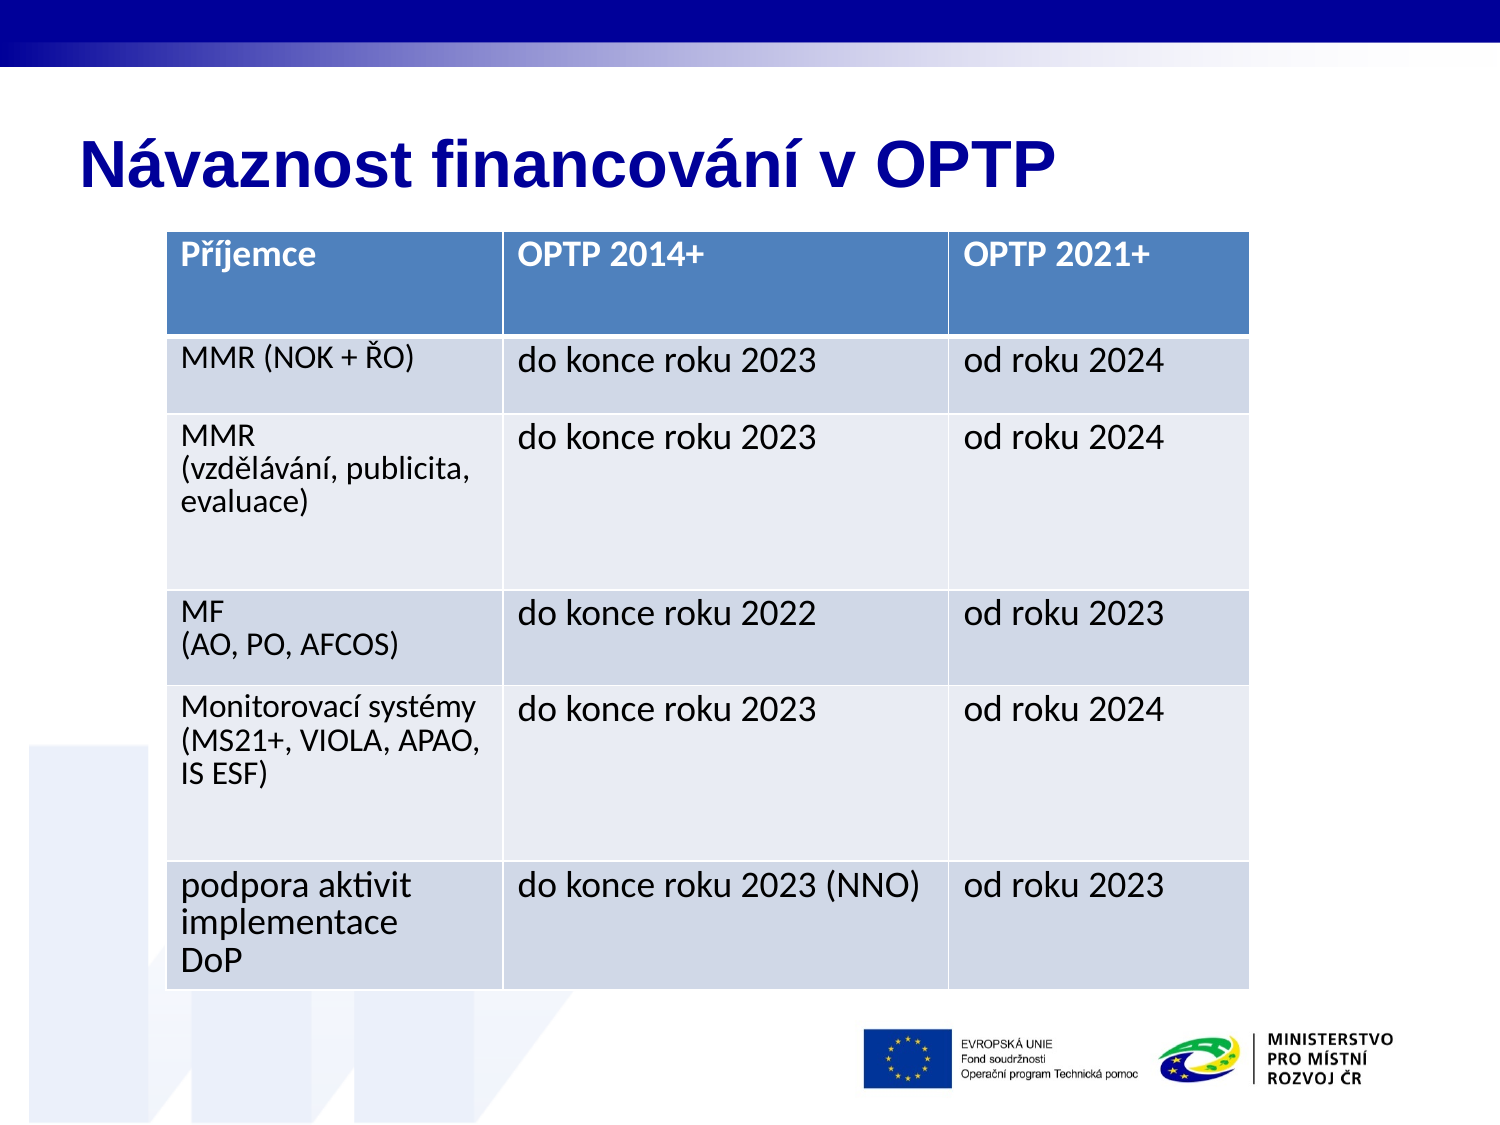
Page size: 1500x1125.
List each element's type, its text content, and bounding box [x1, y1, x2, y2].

table_cell od roku 2024 [949, 415, 1249, 589]
table_cell do konce roku 2023 [504, 686, 948, 860]
table_header OPTP 2014+ [504, 232, 948, 334]
table_cell od roku 2023 [949, 862, 1249, 989]
table_cell MF (AO, PO, AFCOS) [167, 591, 502, 685]
table_cell podpora aktivit implementace DoP [167, 862, 502, 989]
table_cell od roku 2024 [949, 339, 1249, 413]
table_header OPTP 2021+ [949, 232, 1249, 334]
table_cell do konce roku 2023 [504, 415, 948, 589]
table_header Příjemce [167, 232, 502, 334]
table_cell do konce roku 2023 [504, 339, 948, 413]
table_cell MMR (NOK + ŘO) [167, 339, 502, 413]
table_cell od roku 2023 [949, 591, 1249, 685]
table_cell do konce roku 2023 (NNO) [504, 862, 948, 989]
title Návaznost financování v OPTP [64, 113, 1425, 197]
table_cell od roku 2024 [949, 686, 1249, 860]
picture [29, 302, 1412, 1125]
table_cell Monitorovací systémy (MS21+, VIOLA, APAO, IS ESF) [167, 686, 502, 860]
table_cell do konce roku 2022 [504, 591, 948, 685]
table_cell MMR (vzdělávání, publicita, evaluace) [167, 415, 502, 589]
